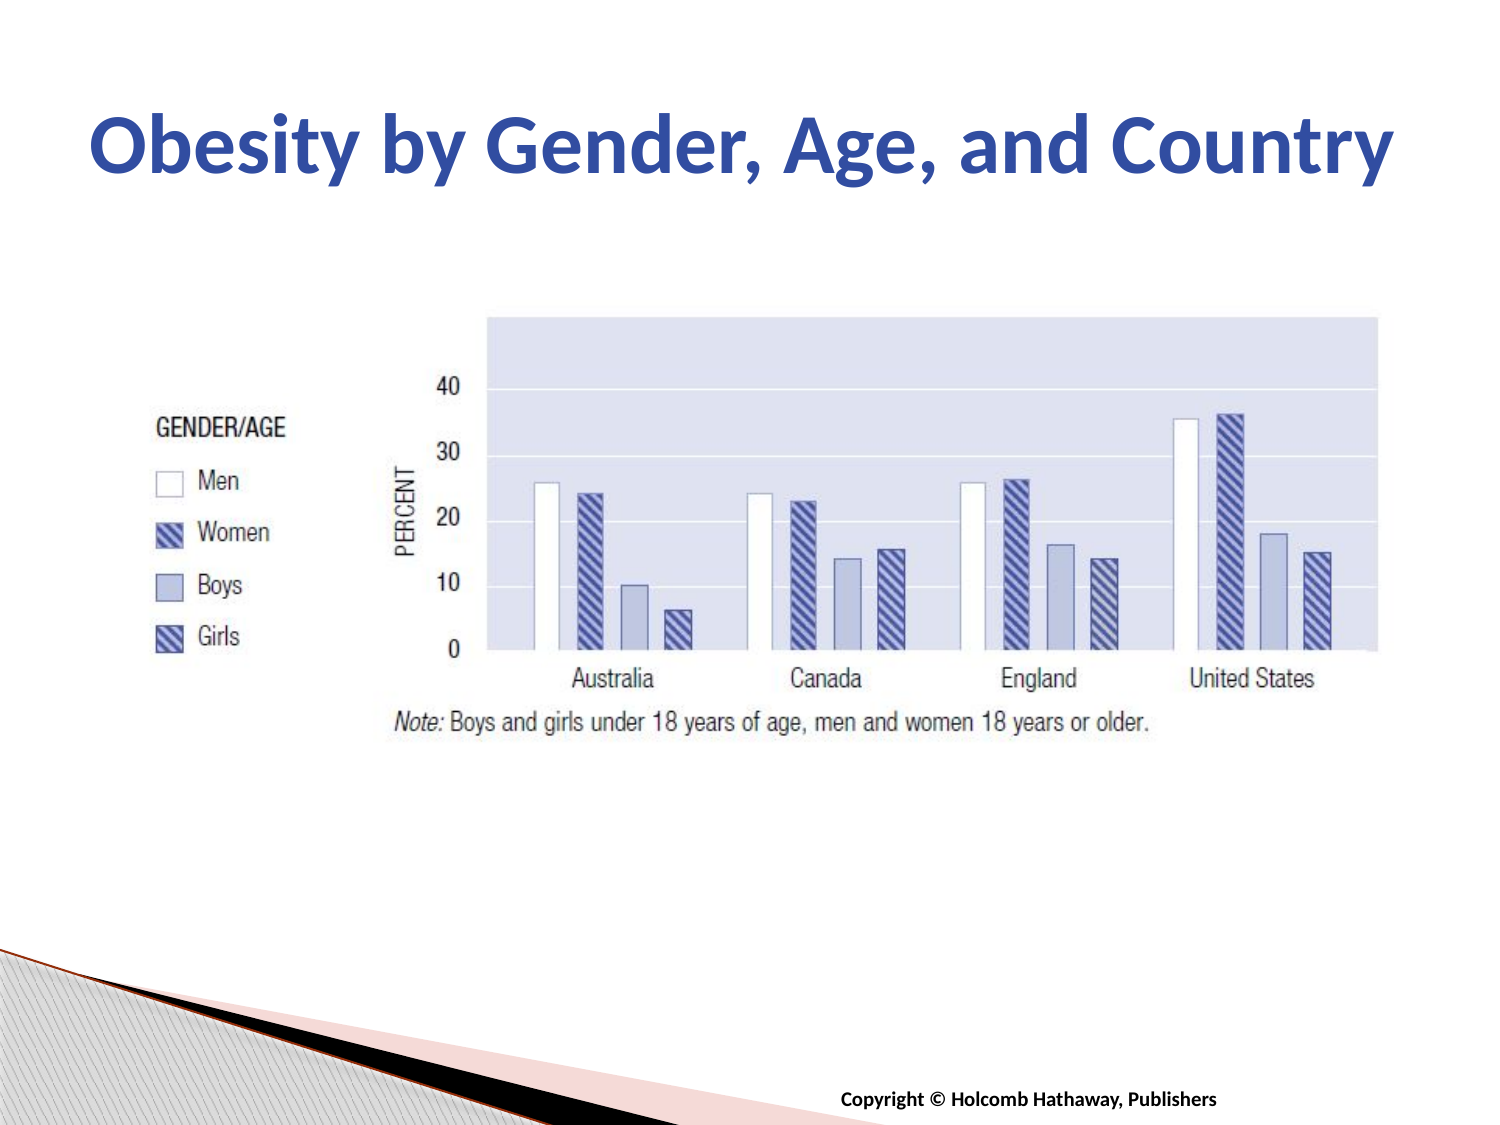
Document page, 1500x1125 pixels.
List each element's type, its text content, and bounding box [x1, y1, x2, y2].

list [99, 293, 1411, 753]
title Obesity by Gender, Age, and Country [75, 45, 1425, 233]
footer Copyright © Holcomb Hathaway, Publishers [718, 1072, 1237, 1118]
